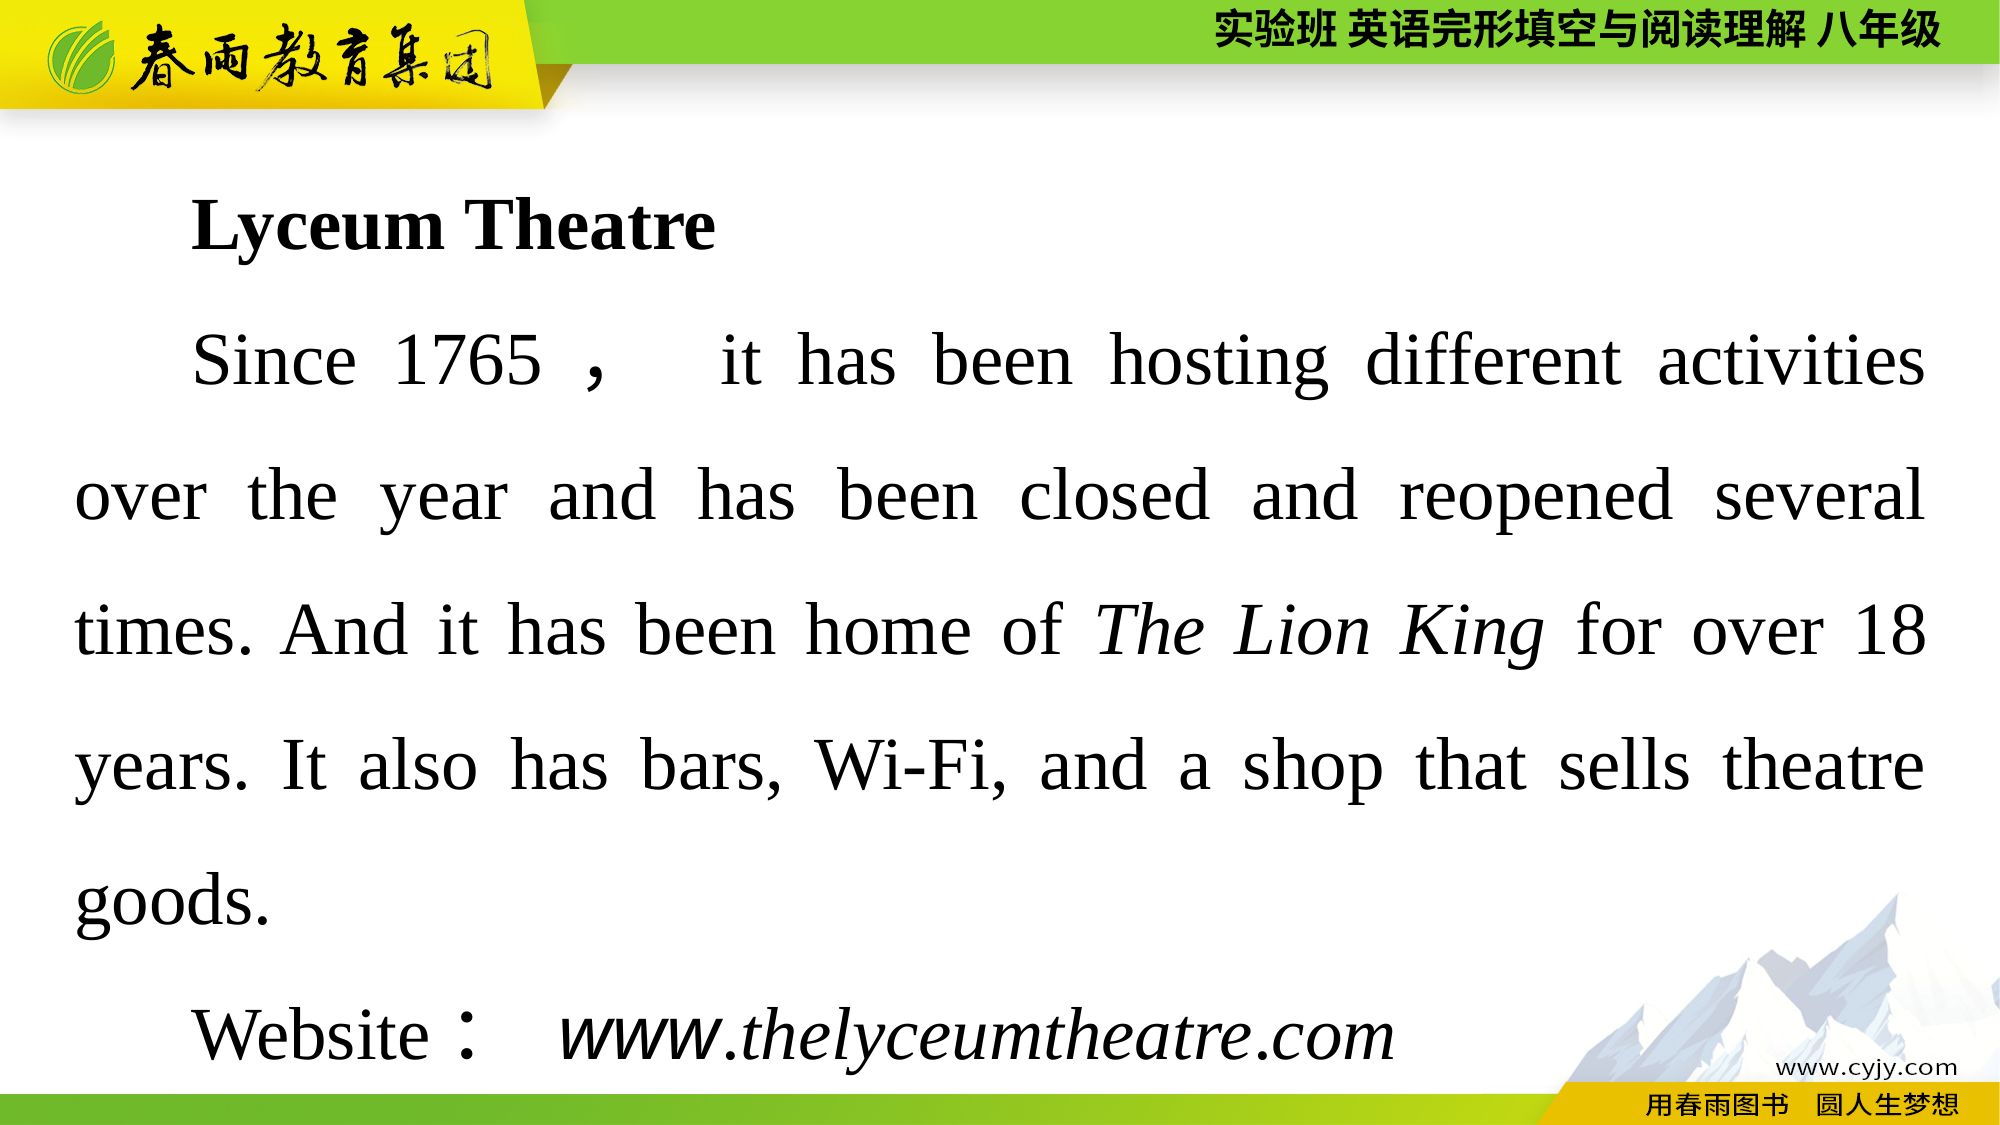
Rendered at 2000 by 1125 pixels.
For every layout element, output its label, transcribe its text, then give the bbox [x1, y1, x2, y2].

list Lyceum Theatre Since 1765， it has been hosting different activities over the year and has been closed and reopened several times. And it has been home of The Lion King for over 18 years. It also has bars, Wi-Fi, and a shop that sells theatre goods. Website： www.thelyceumtheatre.com [59, 122, 1944, 956]
picture [0, 0, 2000, 1125]
